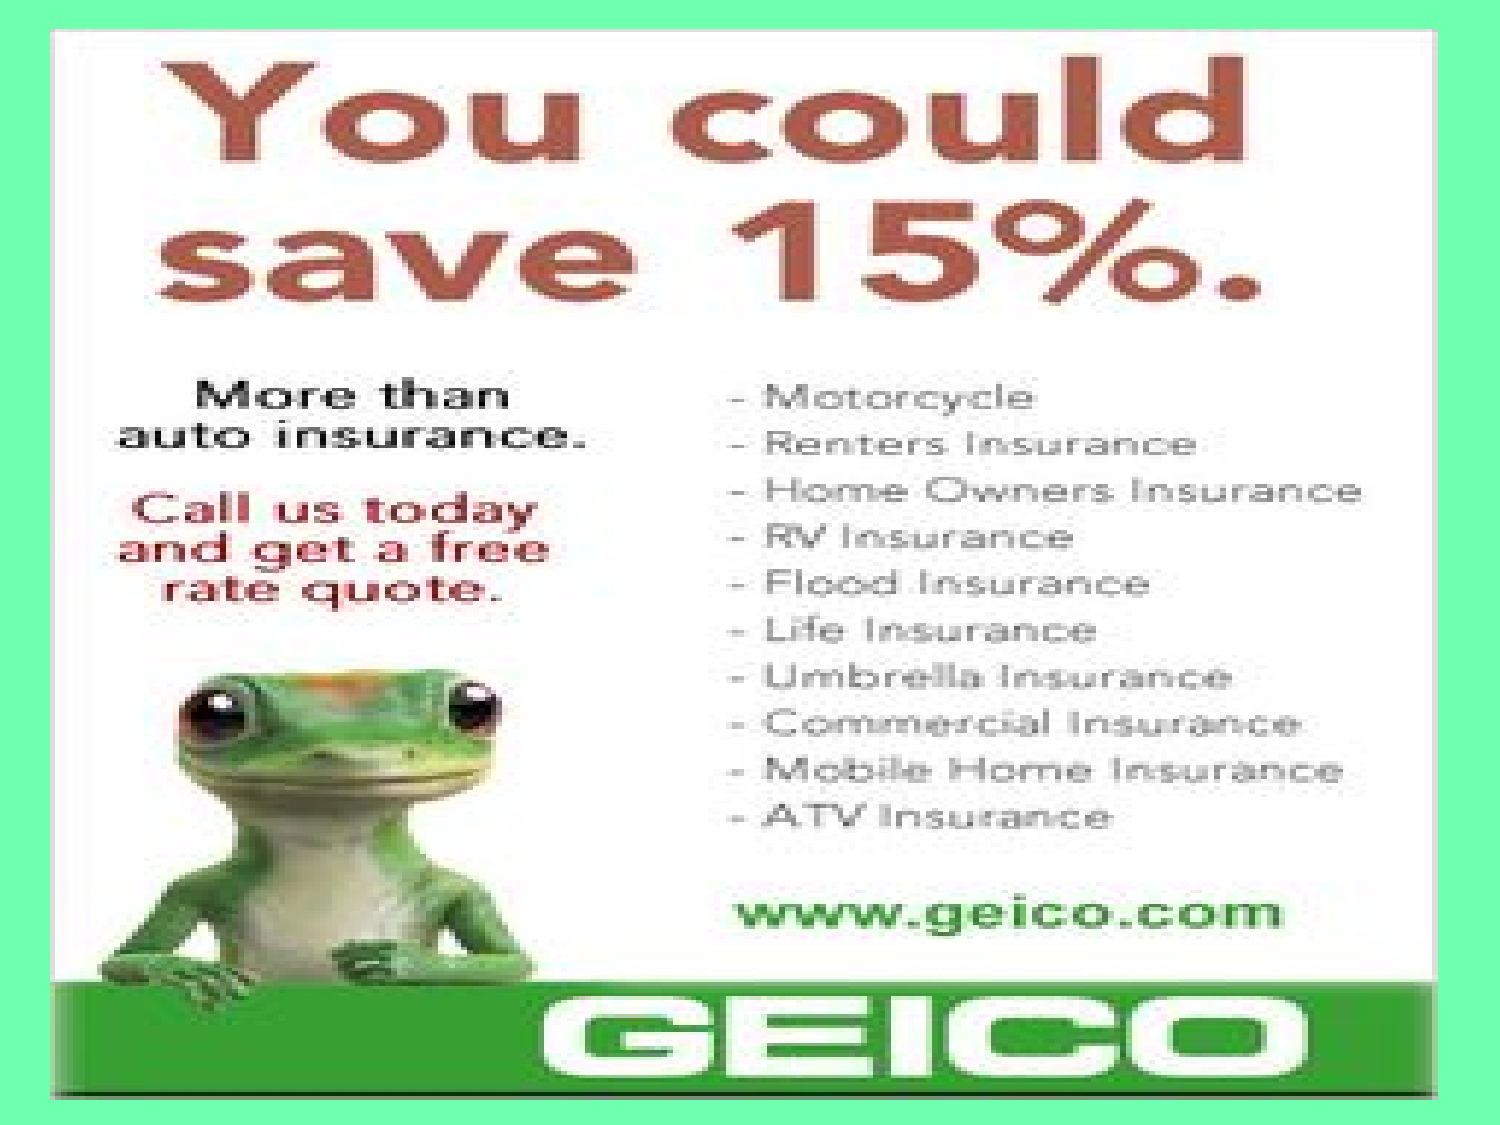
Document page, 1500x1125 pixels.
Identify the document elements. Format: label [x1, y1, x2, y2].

text_box [0, 0, 1500, 1125]
picture [49, 29, 1438, 1101]
